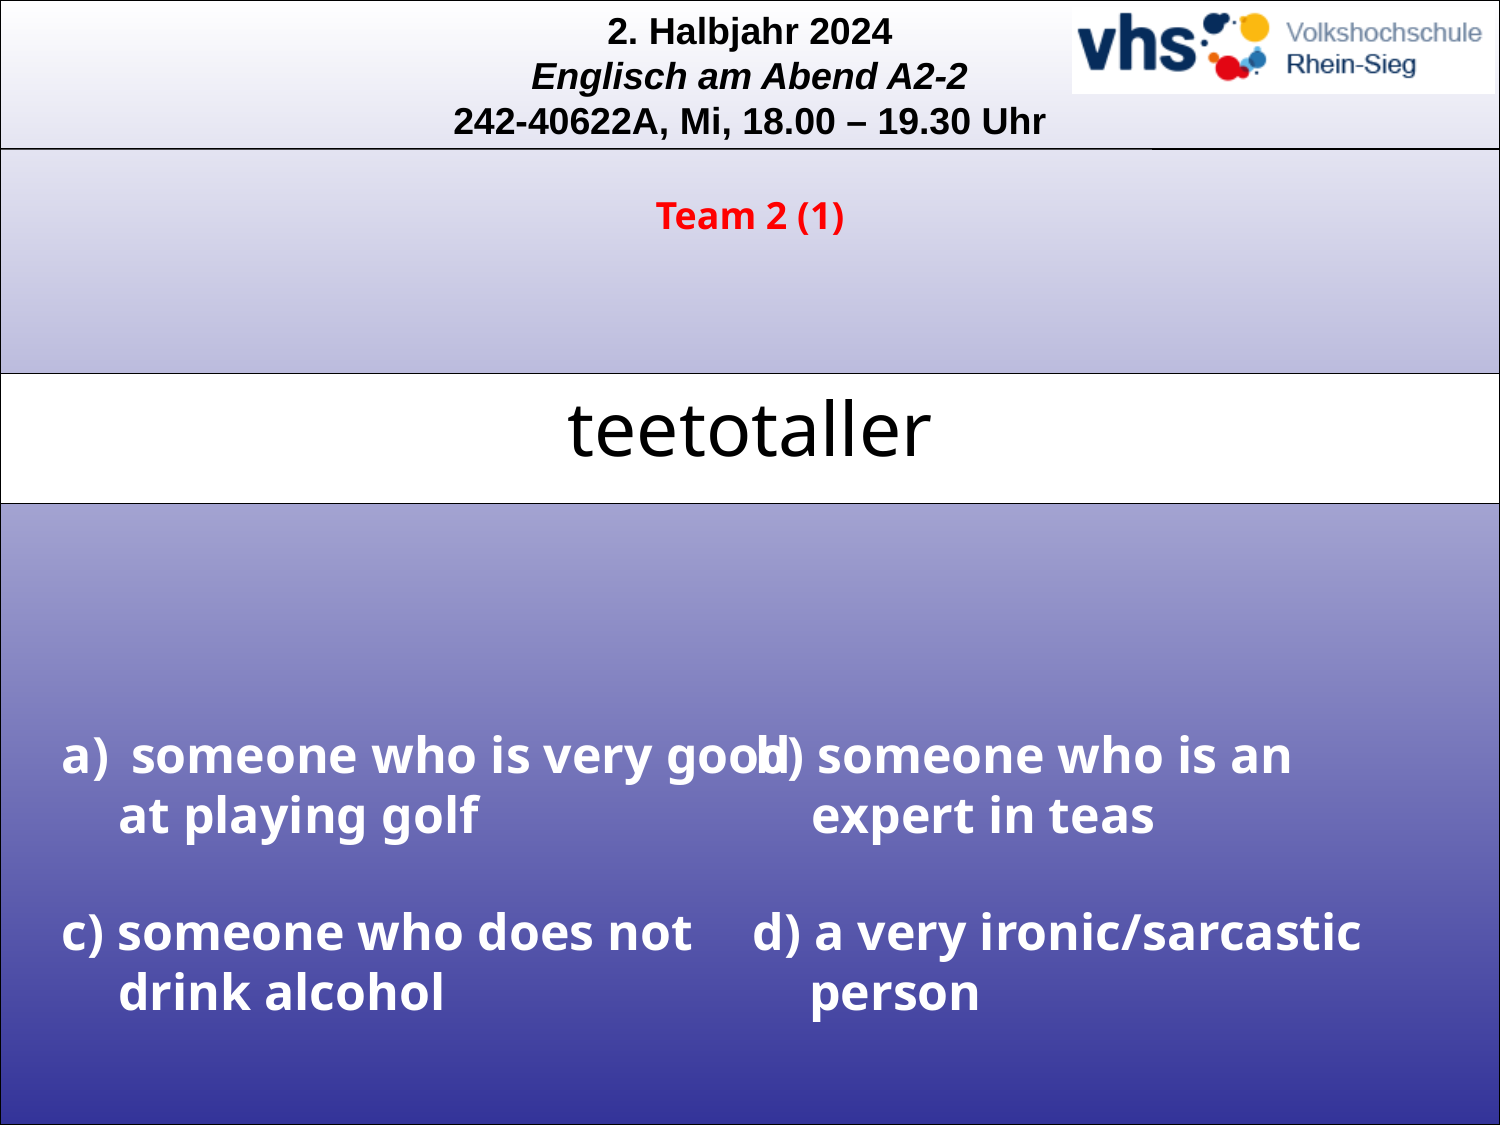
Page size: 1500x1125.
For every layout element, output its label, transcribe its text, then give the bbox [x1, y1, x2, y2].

picture [1072, 7, 1495, 94]
text_box someone who is very good at playing golf [47, 716, 740, 851]
text_box c) someone who does not drink alcohol [47, 893, 715, 1028]
text_box Team 2 (1) [0, 184, 1500, 245]
text_box b) someone who is an expert in teas [740, 716, 1409, 851]
title teetotaller [0, 373, 1500, 504]
text_box d) a very ironic/sarcastic person [738, 893, 1495, 1028]
